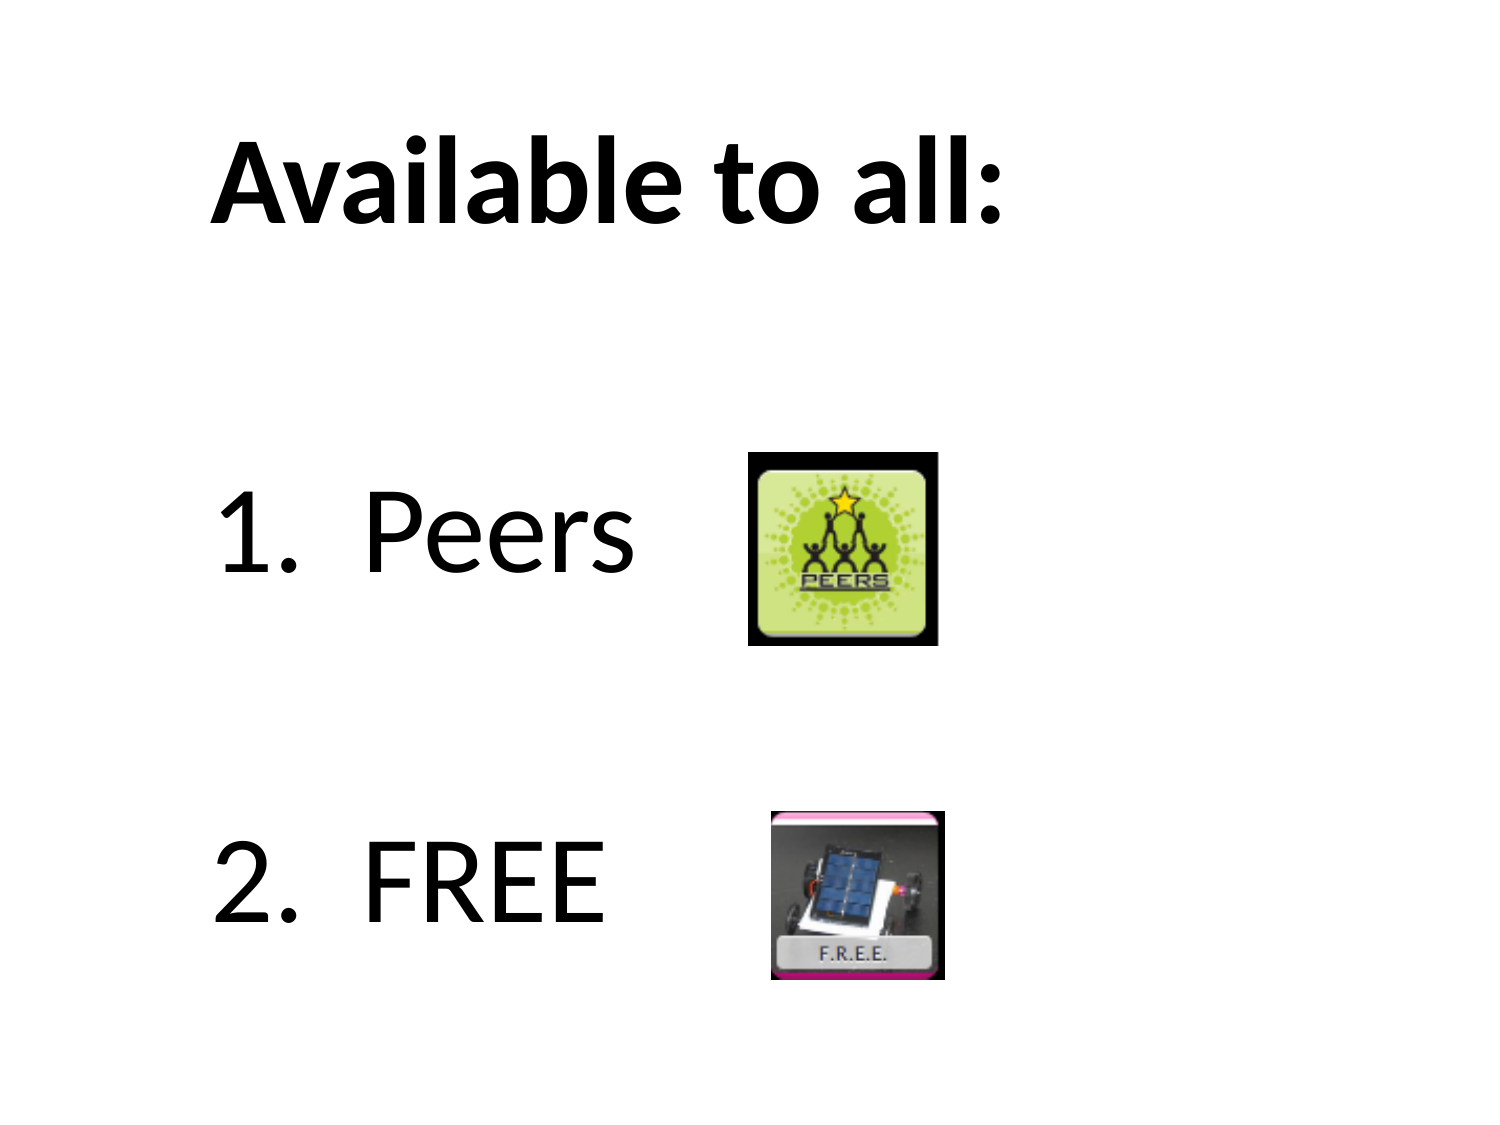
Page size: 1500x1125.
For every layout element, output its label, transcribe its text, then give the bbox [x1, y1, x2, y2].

list Available to all: Peers FREE [195, 90, 1215, 1125]
picture [771, 810, 945, 980]
picture [748, 451, 945, 647]
